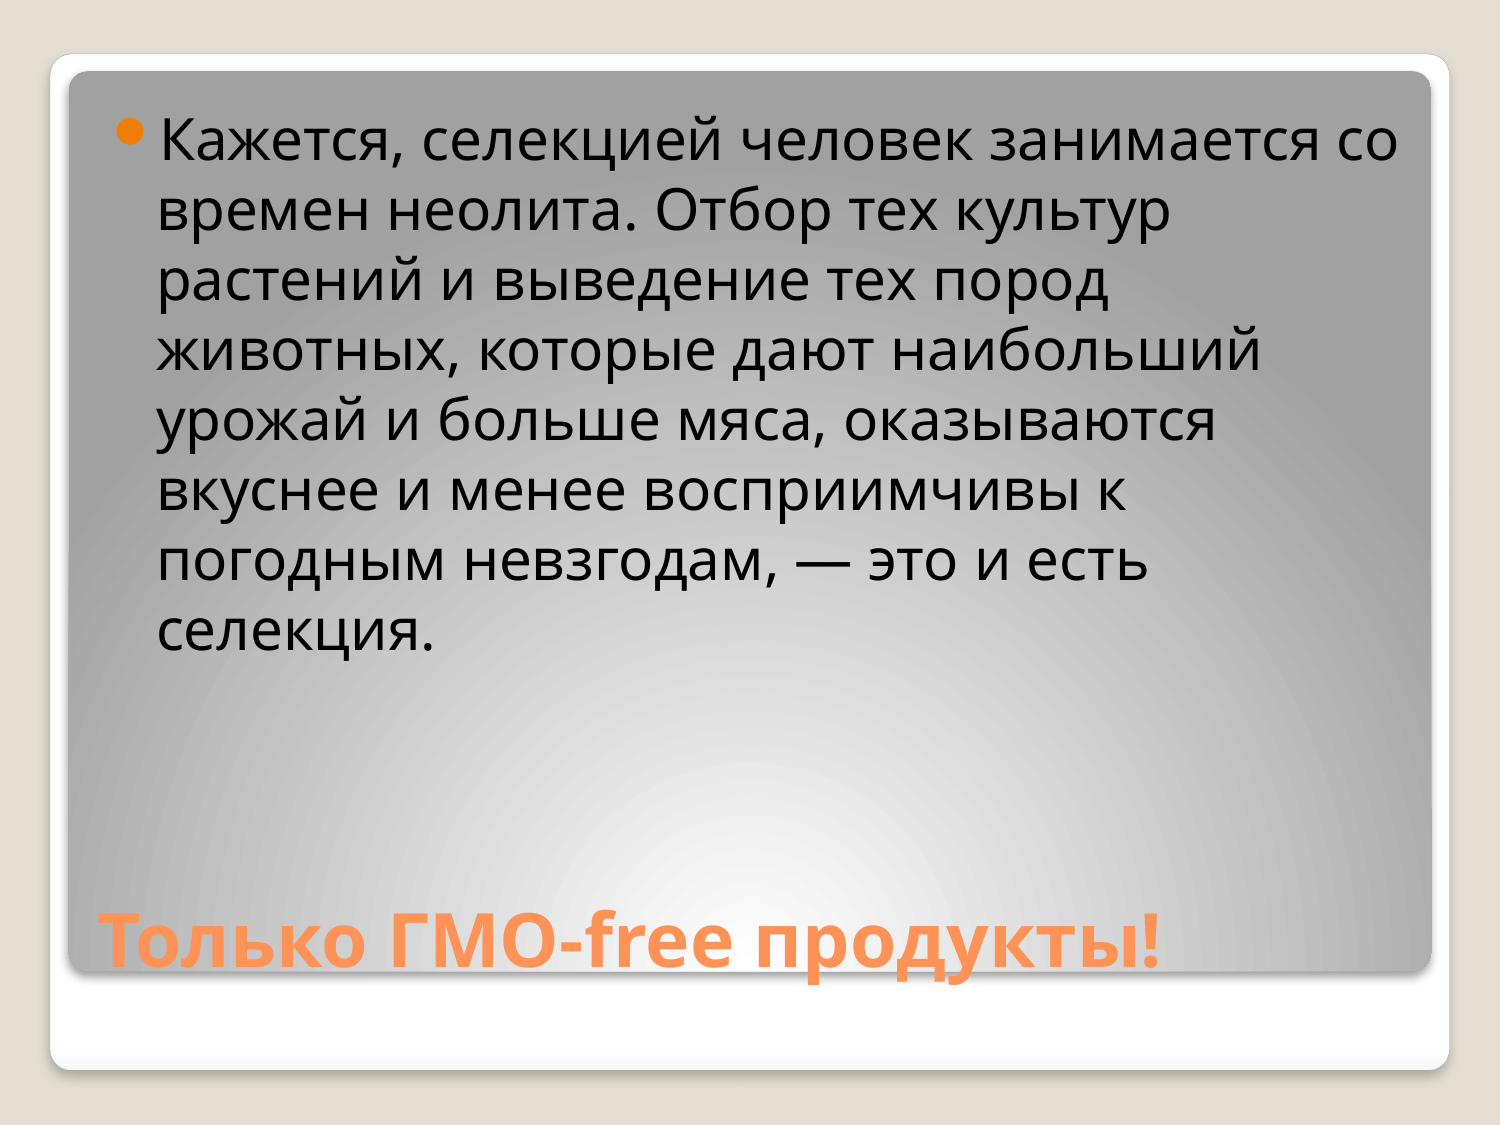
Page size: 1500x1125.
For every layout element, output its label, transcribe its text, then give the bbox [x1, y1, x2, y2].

list Кажется, селекцией человек занимается со времен неолита. Отбор тех культур растений и выведение тех пород животных, которые дают наибольший урожай и больше мяса, оказываются вкуснее и менее восприимчивы к погодным невзгодам, — это и есть селекция. [82, 86, 1425, 774]
title Только ГМО-free продукты! [82, 817, 1425, 990]
